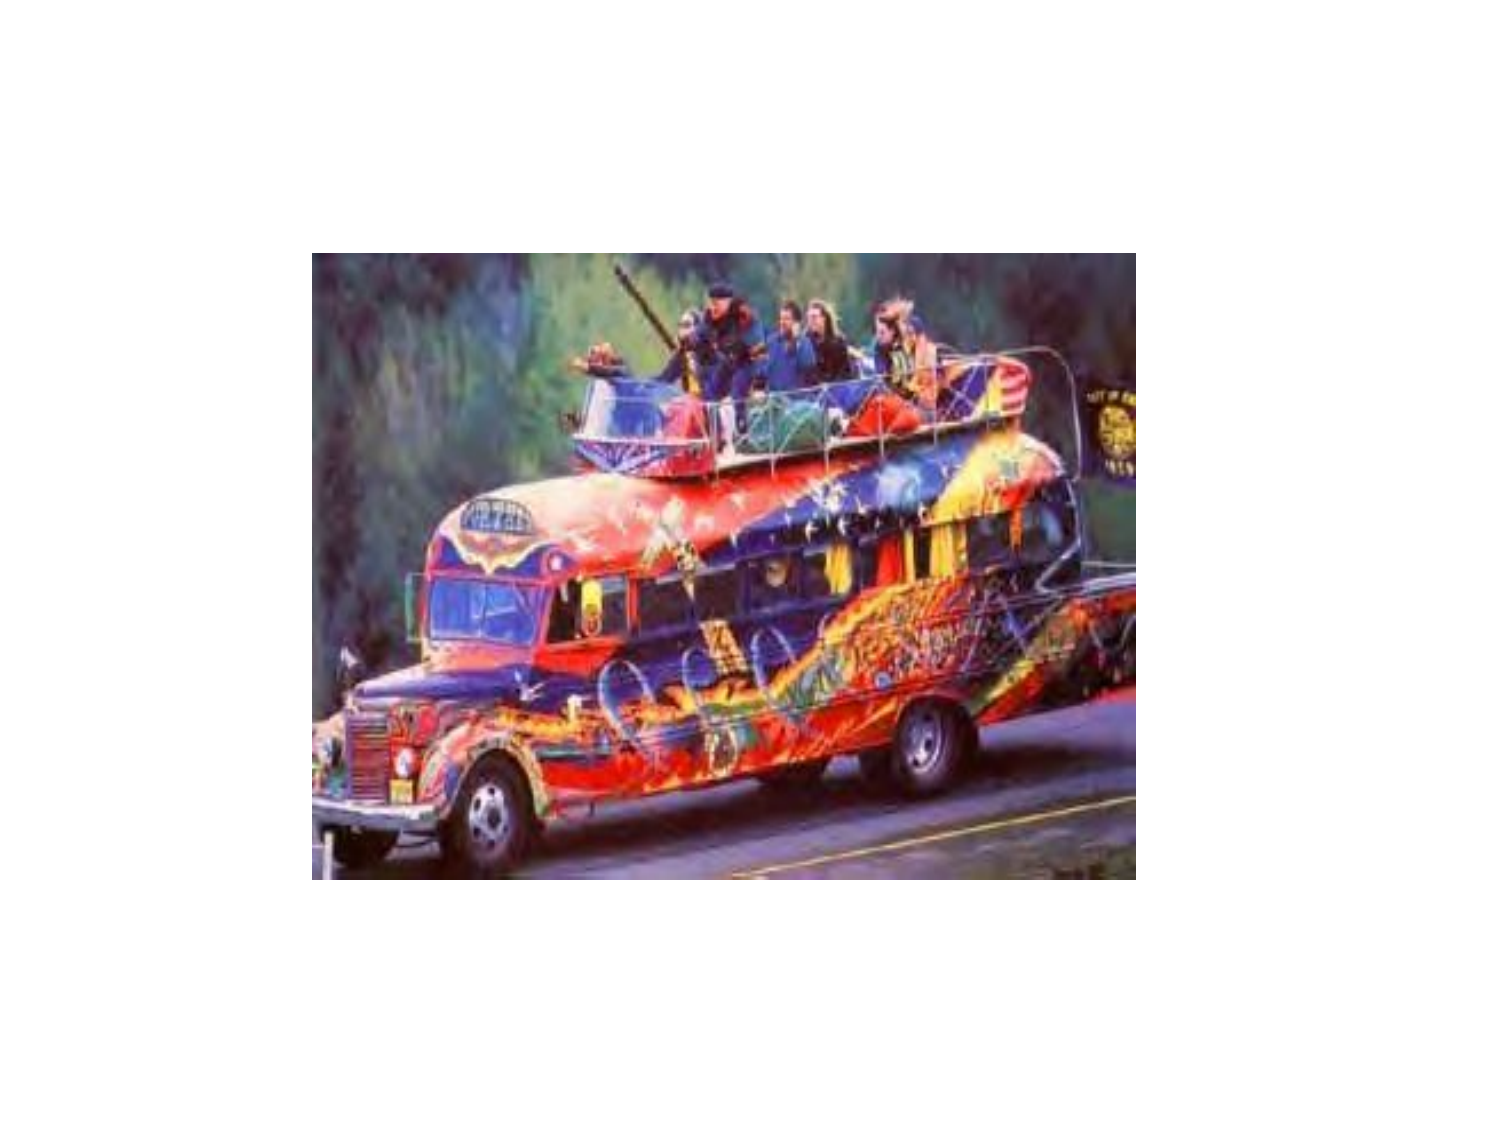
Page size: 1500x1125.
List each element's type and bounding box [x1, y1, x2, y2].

picture [312, 253, 1136, 881]
